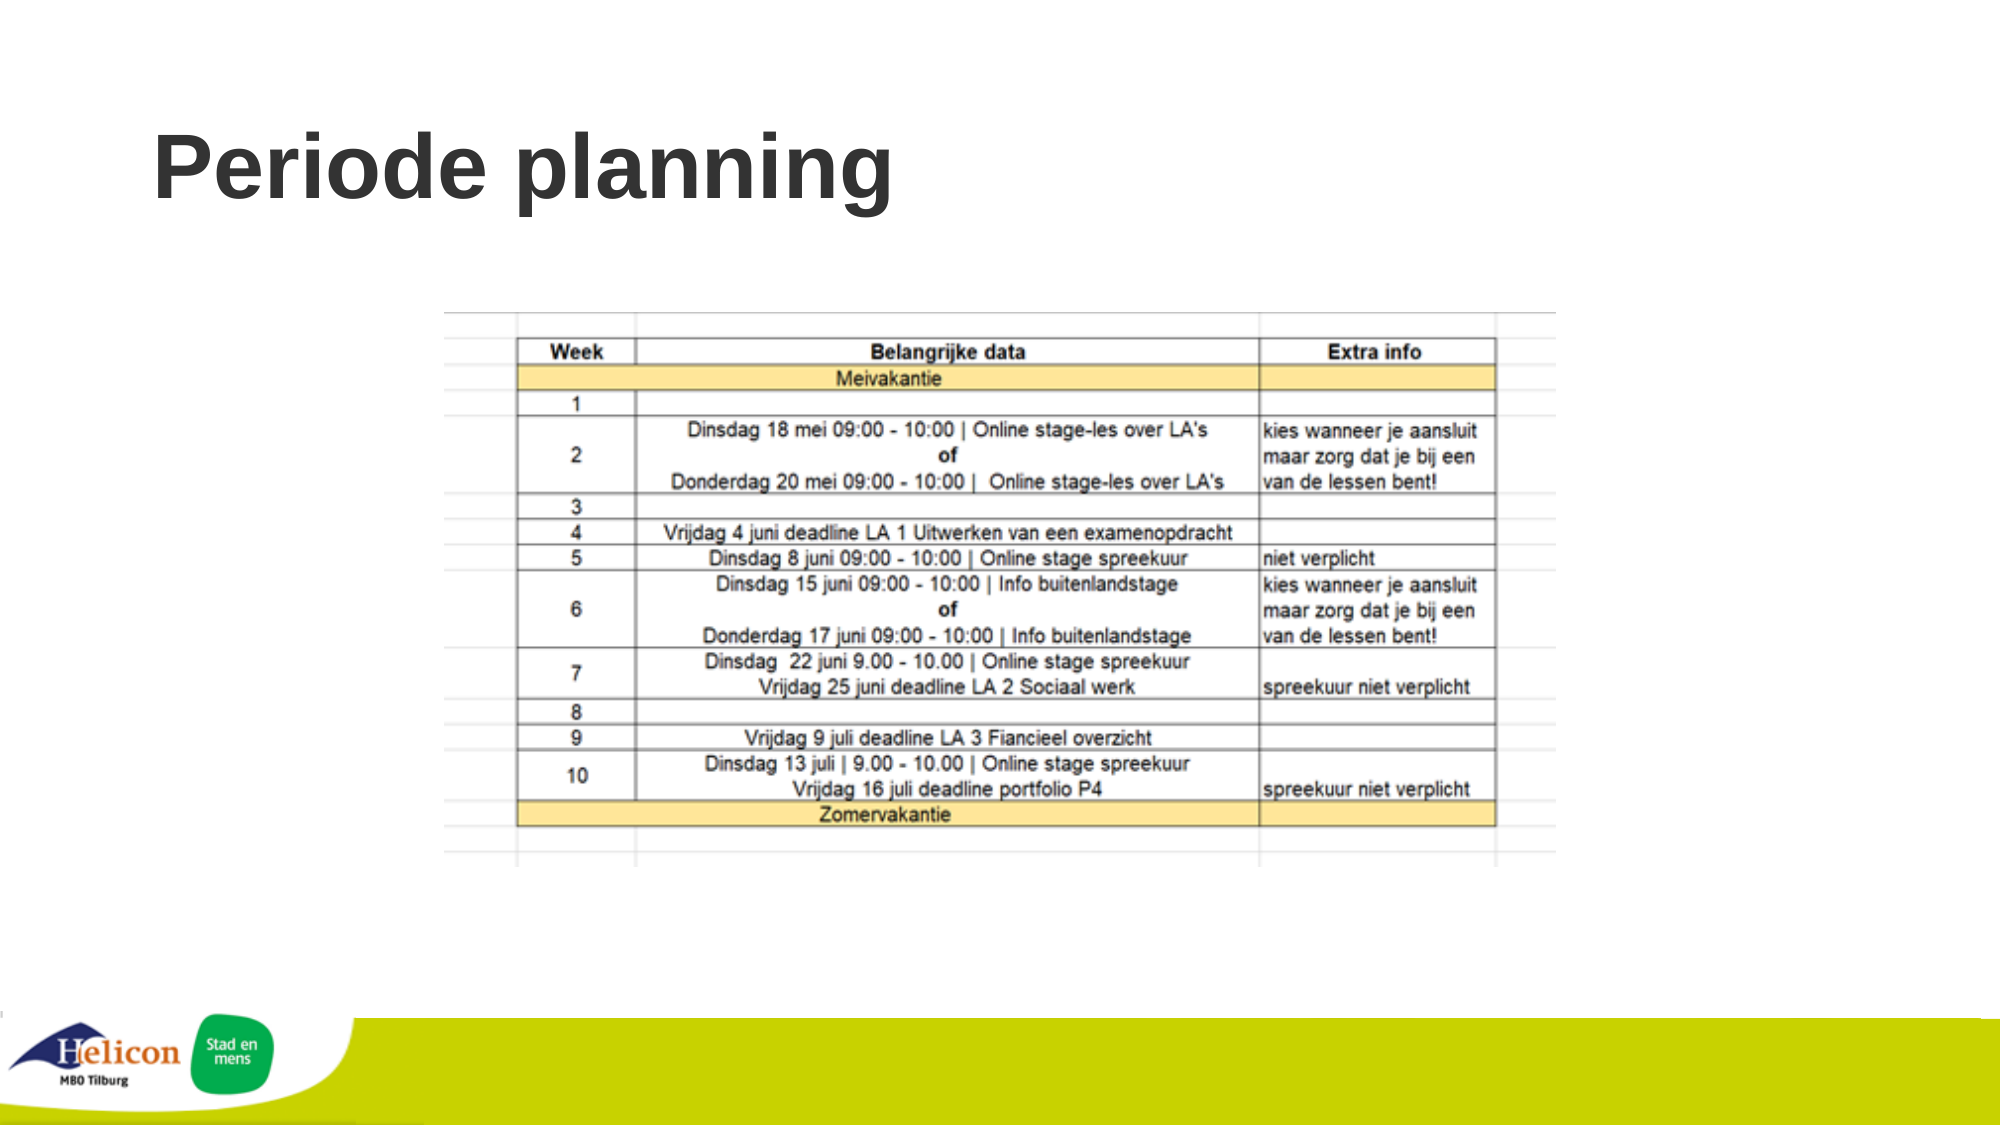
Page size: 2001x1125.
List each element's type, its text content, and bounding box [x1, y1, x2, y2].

picture [0, 1011, 424, 1125]
title Periode planning [137, 59, 1863, 278]
picture [444, 312, 1556, 867]
